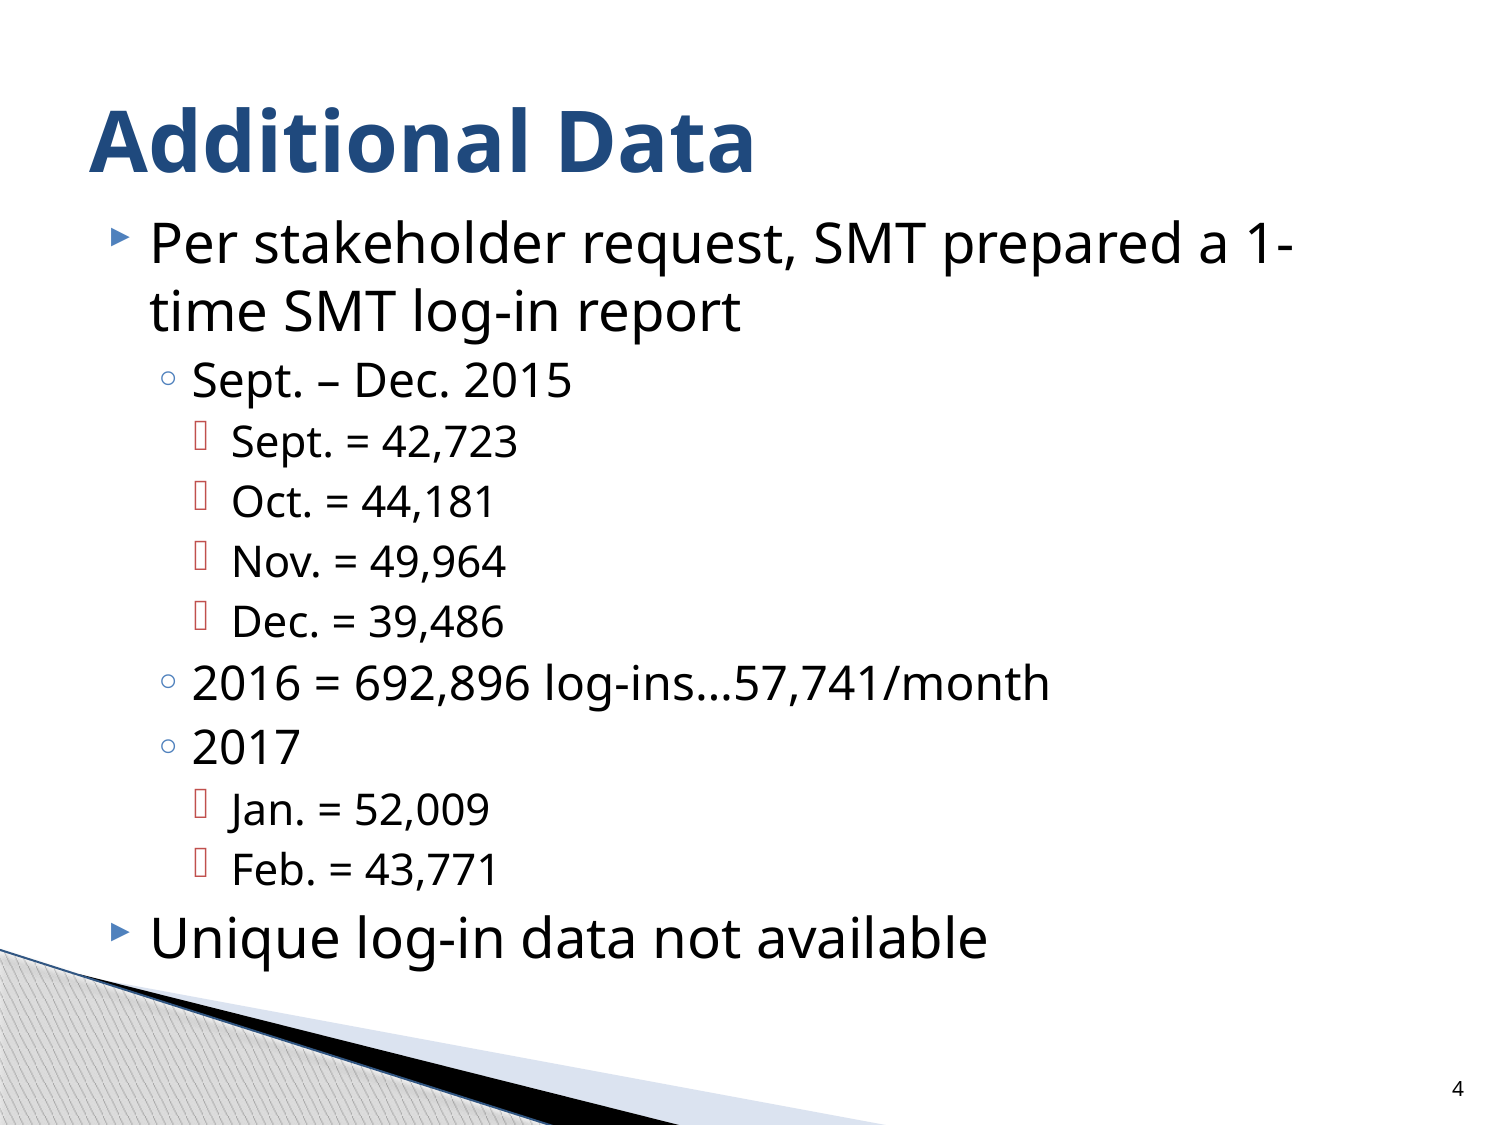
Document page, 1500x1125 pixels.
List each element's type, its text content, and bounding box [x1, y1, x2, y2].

list Per stakeholder request, SMT prepared a 1-time SMT log-in report Sept. – Dec. 2015 Sept. = 42,723 Oct. = 44,181 Nov. = 49,964 Dec. = 39,486 2016 = 692,896 log-ins…57,741/month 2017 Jan. = 52,009 Feb. = 43,771 Unique log-in data not available [74, 200, 1425, 975]
title Additional Data [75, 45, 1425, 233]
slide_number 4 [1418, 1051, 1479, 1112]
